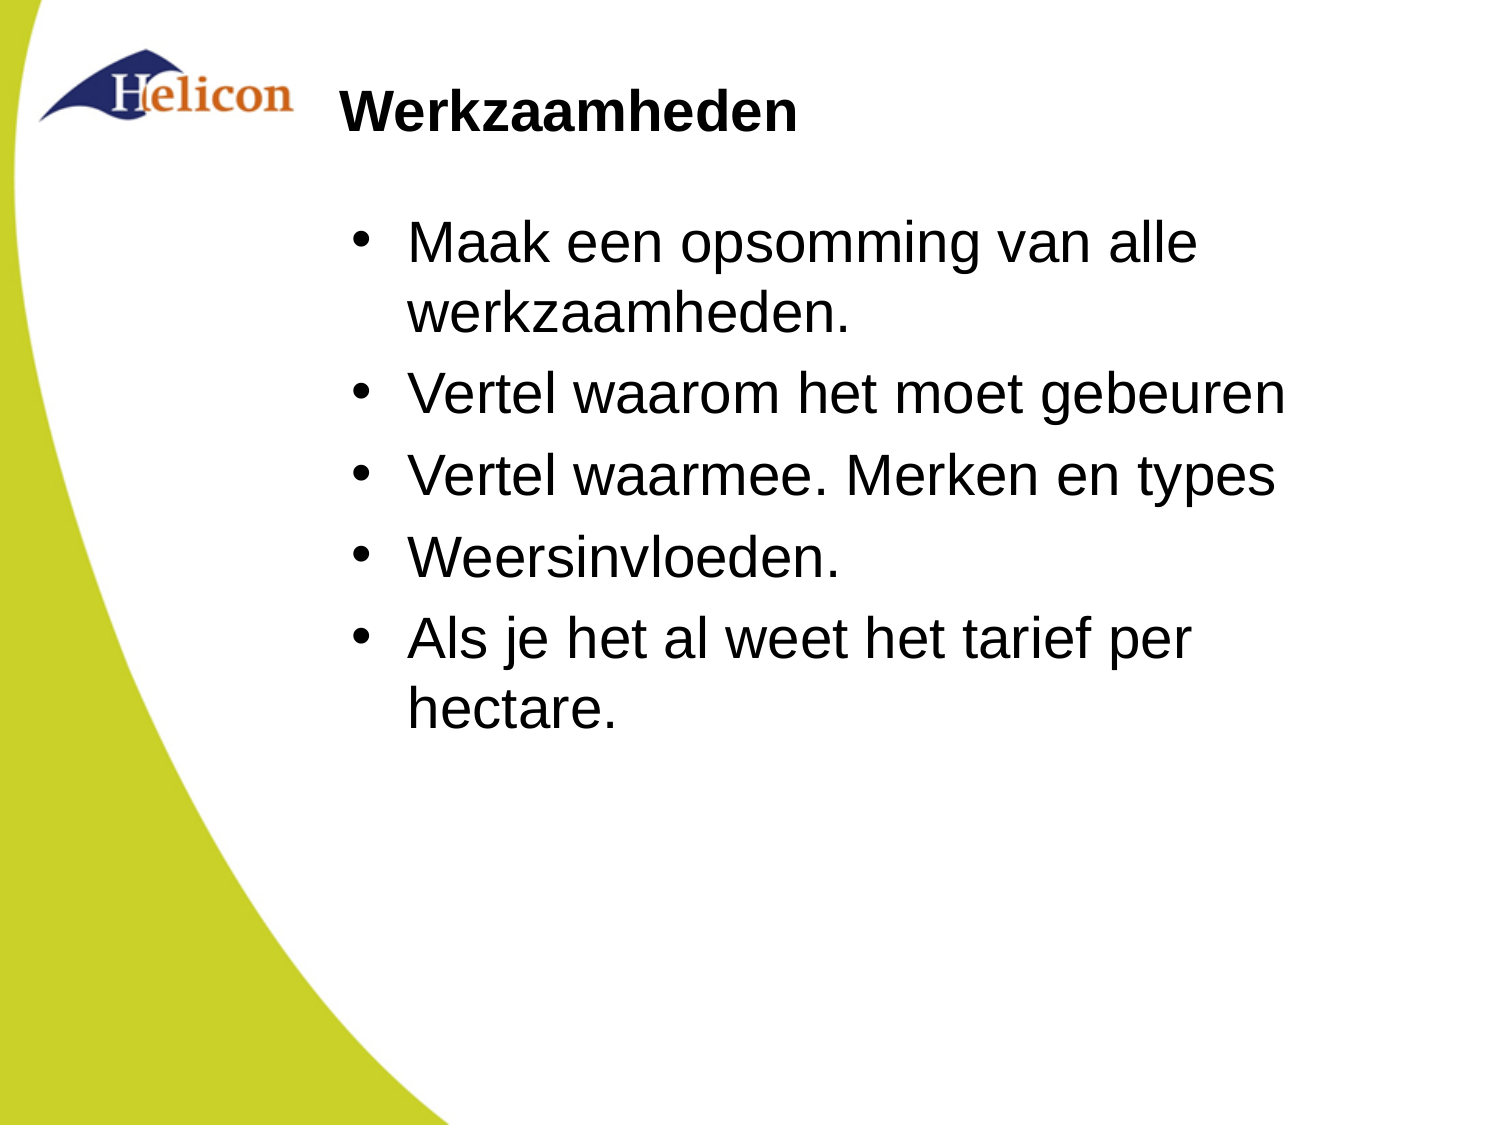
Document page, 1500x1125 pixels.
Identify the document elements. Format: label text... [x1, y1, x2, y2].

list Maak een opsomming van alle werkzaamheden. Vertel waarom het moet gebeuren Vertel waarmee. Merken en types Weersinvloeden. Als je het al weet het tarief per hectare. [336, 196, 1425, 1005]
title Werkzaamheden [324, 54, 1415, 161]
picture [0, 0, 1500, 1125]
